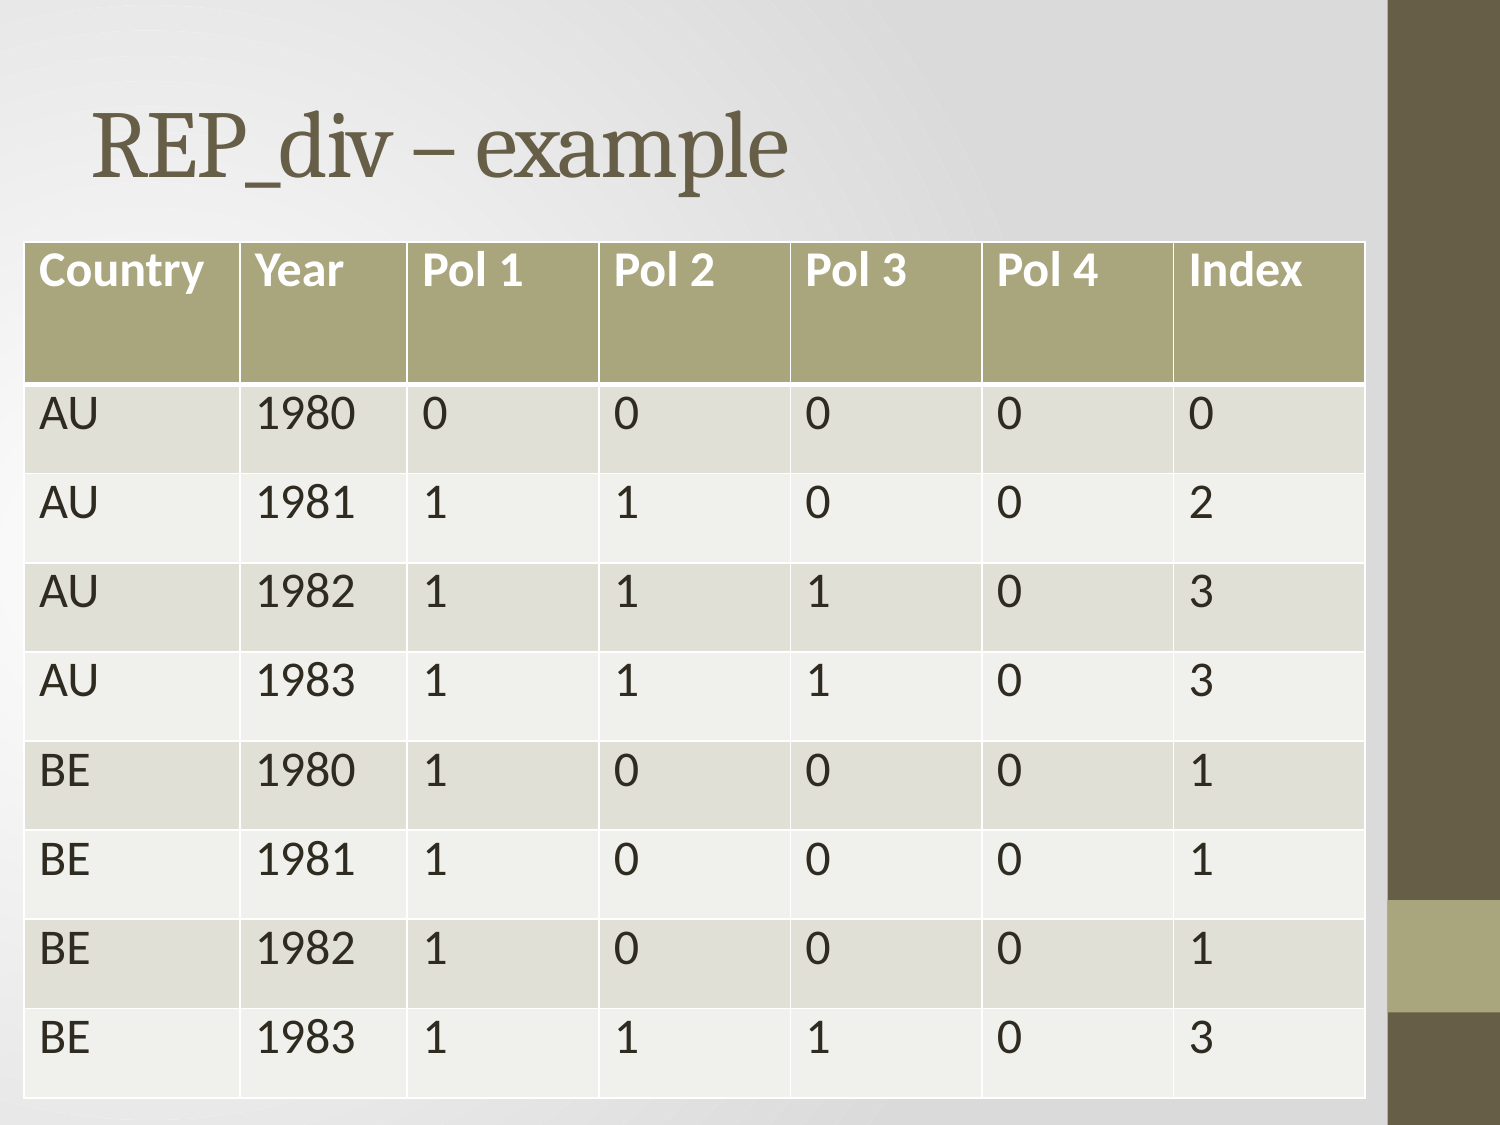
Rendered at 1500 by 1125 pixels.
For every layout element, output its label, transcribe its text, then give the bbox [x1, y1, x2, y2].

table_cell 0 [600, 742, 790, 829]
table_cell 0 [791, 387, 981, 473]
title REP_div – example [75, 45, 1325, 233]
table_cell 0 [983, 1009, 1173, 1097]
table_cell 1 [408, 474, 598, 562]
table_cell 1 [791, 564, 981, 651]
table_cell 0 [791, 920, 981, 1008]
table_cell 0 [408, 387, 598, 473]
table_cell BE [25, 742, 239, 829]
table_cell BE [25, 920, 239, 1008]
table_cell 1980 [241, 387, 406, 473]
table_cell AU [25, 564, 239, 651]
table_cell 1981 [241, 831, 406, 918]
table_cell 1 [408, 920, 598, 1008]
table_header Pol 3 [791, 243, 981, 382]
table_cell BE [25, 1009, 239, 1097]
table_cell 1 [408, 831, 598, 918]
table_cell 1 [791, 653, 981, 740]
table_cell 1 [600, 653, 790, 740]
table_cell 1 [1174, 742, 1364, 829]
table_cell 0 [983, 387, 1173, 473]
table_header Year [241, 243, 406, 382]
table_cell 1 [408, 742, 598, 829]
table_cell 1981 [241, 474, 406, 562]
table_cell 1983 [241, 653, 406, 740]
table_cell 0 [600, 920, 790, 1008]
table_cell BE [25, 831, 239, 918]
table_cell 1983 [241, 1009, 406, 1097]
table_cell 0 [983, 920, 1173, 1008]
table_cell 1 [1174, 831, 1364, 918]
table_cell 1982 [241, 564, 406, 651]
table_cell 1982 [241, 920, 406, 1008]
table_cell 1 [408, 1009, 598, 1097]
table_cell 0 [983, 742, 1173, 829]
table_cell 1 [791, 1009, 981, 1097]
table_cell AU [25, 474, 239, 562]
table_cell 0 [983, 474, 1173, 562]
table_cell 1 [600, 1009, 790, 1097]
table_cell 3 [1174, 1009, 1364, 1097]
table_cell 1980 [241, 742, 406, 829]
table_cell 0 [791, 474, 981, 562]
table_cell 1 [600, 564, 790, 651]
table_header Pol 4 [983, 243, 1173, 382]
table_cell 0 [1174, 387, 1364, 473]
table_cell 0 [791, 742, 981, 829]
table_header Index [1174, 243, 1364, 382]
table_header Pol 1 [408, 243, 598, 382]
table_cell 3 [1174, 564, 1364, 651]
table_cell 0 [983, 564, 1173, 651]
table_cell 1 [600, 474, 790, 562]
table_cell 0 [600, 387, 790, 473]
table_cell 0 [983, 831, 1173, 918]
table_cell AU [25, 387, 239, 473]
table_cell 2 [1174, 474, 1364, 562]
table_cell 0 [983, 653, 1173, 740]
table_cell 1 [408, 653, 598, 740]
table_cell 1 [408, 564, 598, 651]
table_cell AU [25, 653, 239, 740]
table_header Pol 2 [600, 243, 790, 382]
table_cell 0 [600, 831, 790, 918]
table_header Country [25, 243, 239, 382]
table_cell 1 [1174, 920, 1364, 1008]
table_cell 3 [1174, 653, 1364, 740]
table_cell 0 [791, 831, 981, 918]
